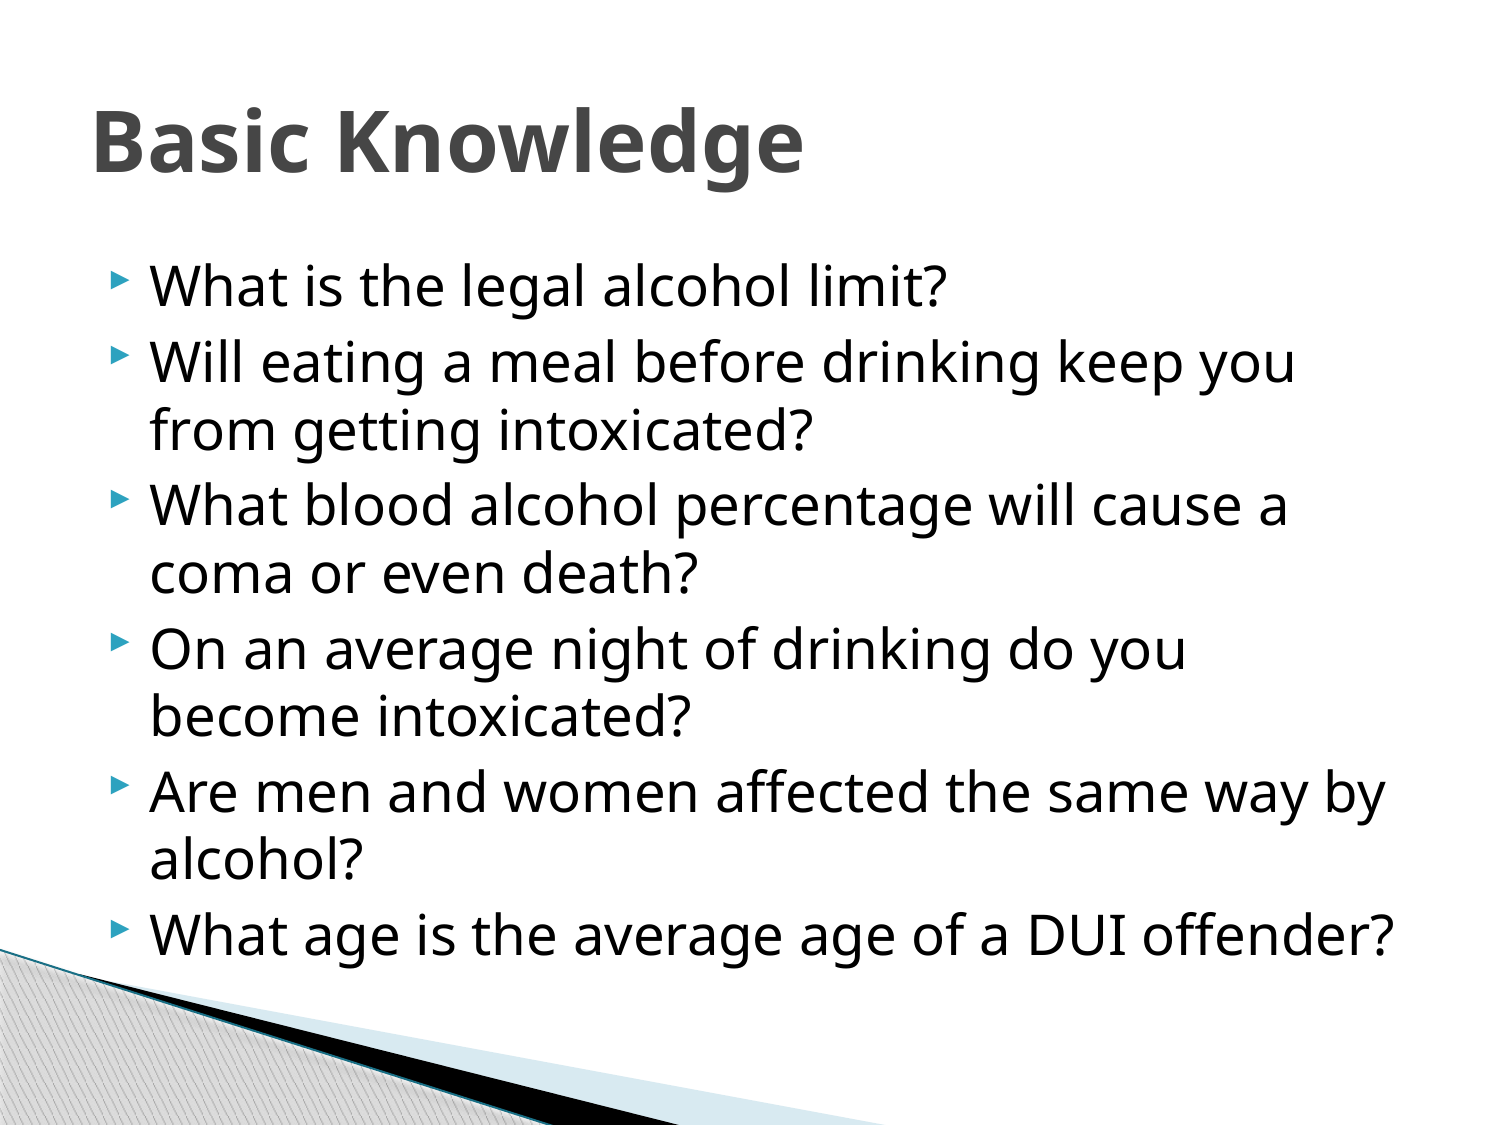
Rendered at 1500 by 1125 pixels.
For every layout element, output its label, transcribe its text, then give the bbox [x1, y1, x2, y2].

list What is the legal alcohol limit? Will eating a meal before drinking keep you from getting intoxicated? What blood alcohol percentage will cause a coma or even death? On an average night of drinking do you become intoxicated? Are men and women affected the same way by alcohol? What age is the average age of a DUI offender? [75, 243, 1425, 986]
title Basic Knowledge [75, 45, 1425, 233]
